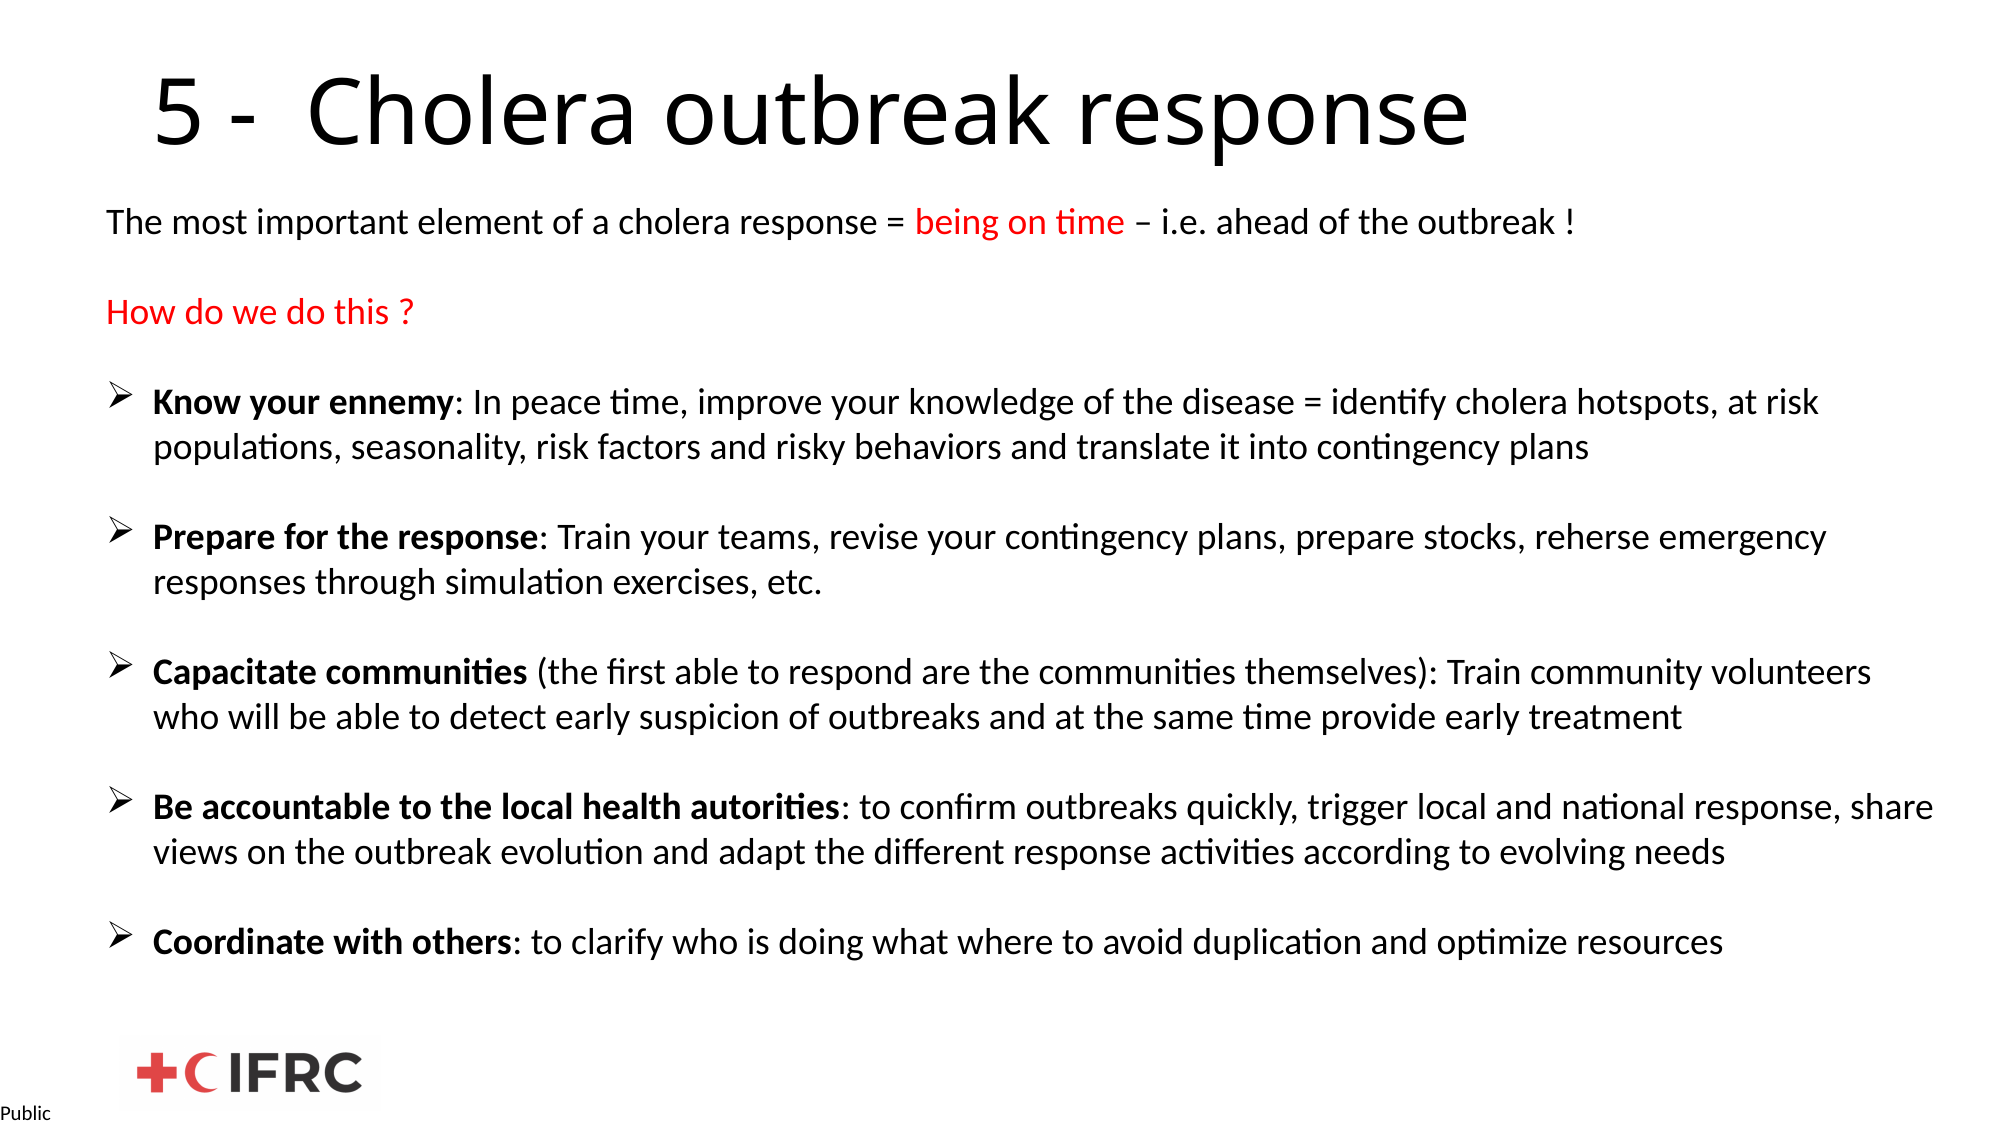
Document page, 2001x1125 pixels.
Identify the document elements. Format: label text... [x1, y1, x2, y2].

title 5 - Cholera outbreak response [137, 6, 1863, 190]
picture [119, 1035, 381, 1111]
text_box The most important element of a cholera response = being on time – i.e. ahead of the outbreak ! How do we do this ? Know your ennemy: In peace time, improve your knowledge of the disease = identify cholera hotspots, at risk populations, seasonality, risk factors and risky behaviors and translate it into contingency plans Prepare for the response: Train your teams, revise your contingency plans, prepare stocks, reherse emergency responses through simulation exercises, etc. Capacitate communities (the first able to respond are the communities themselves): Train community volunteers who will be able to detect early suspicion of outbreaks and at the same time provide early treatment Be accountable to the local health autorities: to confirm outbreaks quickly, trigger local and national response, share views on the outbreak evolution and adapt the different response activities according to evolving needs Coordinate with others: to clarify who is doing what where to avoid duplication and optimize resources [91, 190, 1957, 1015]
